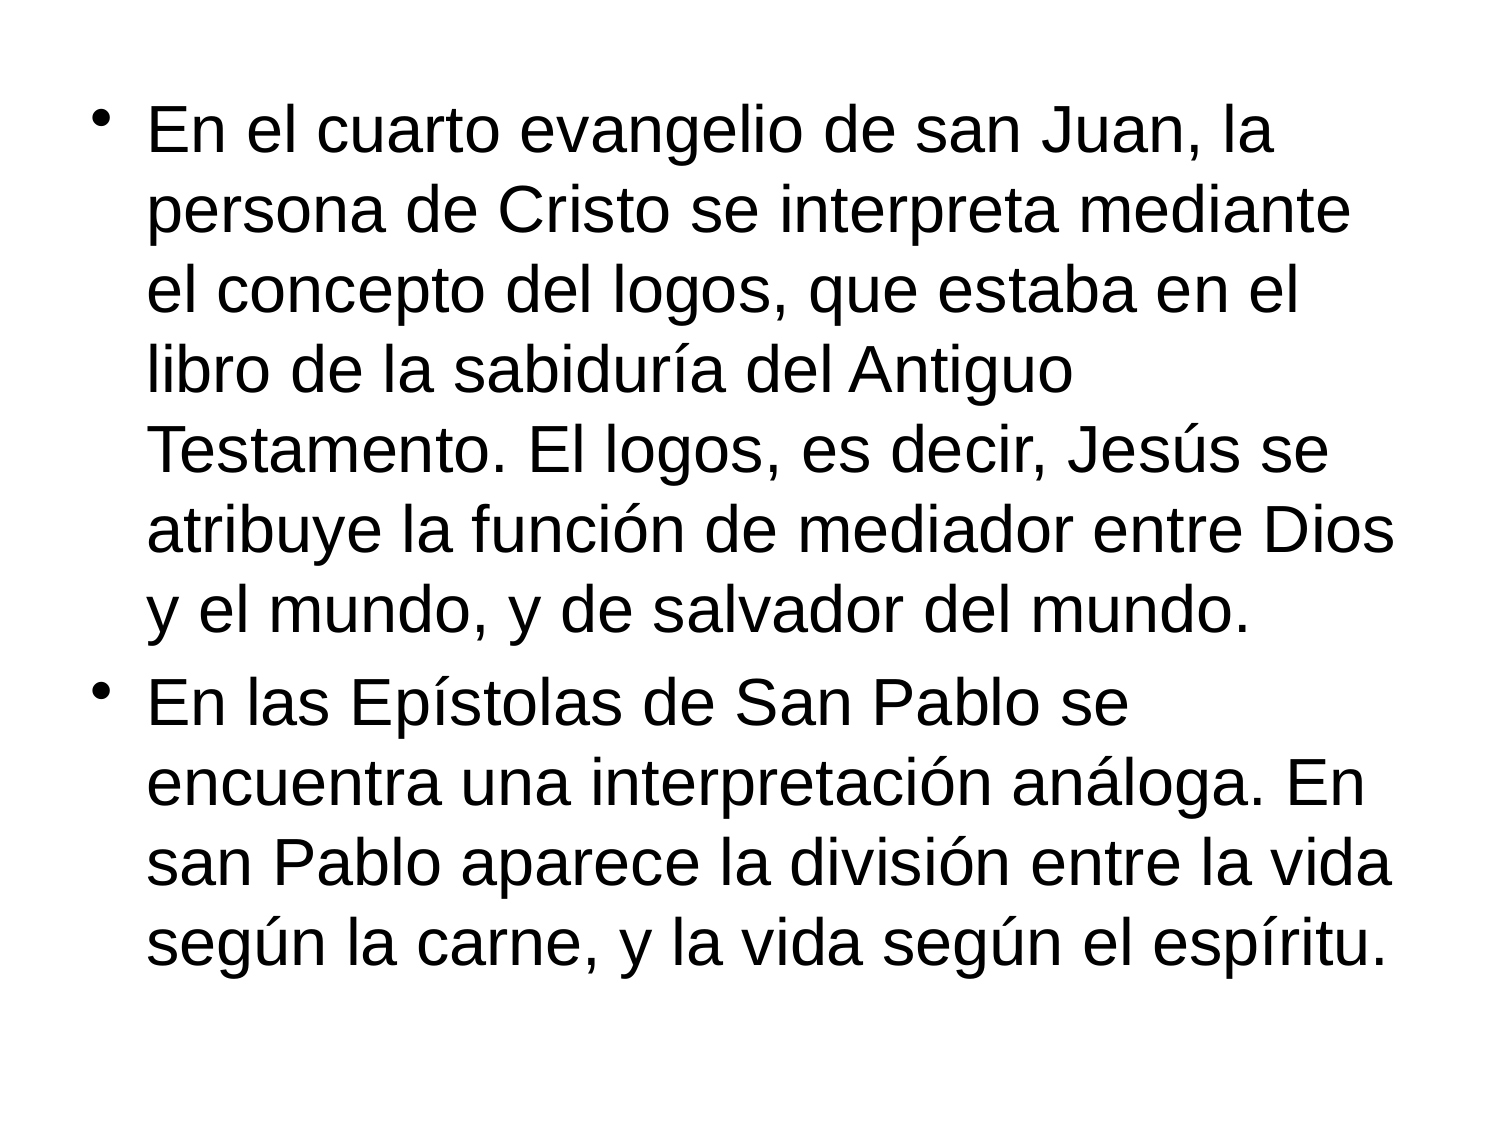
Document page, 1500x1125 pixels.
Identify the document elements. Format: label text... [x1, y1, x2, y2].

list En el cuarto evangelio de san Juan, la persona de Cristo se interpreta mediante el concepto del logos, que estaba en el libro de la sabiduría del Antiguo Testamento. El logos, es decir, Jesús se atribuye la función de mediador entre Dios y el mundo, y de salvador del mundo. En las Epístolas de San Pablo se encuentra una interpretación análoga. En san Pablo aparece la división entre la vida según la carne, y la vida según el espíritu. [74, 77, 1426, 1036]
